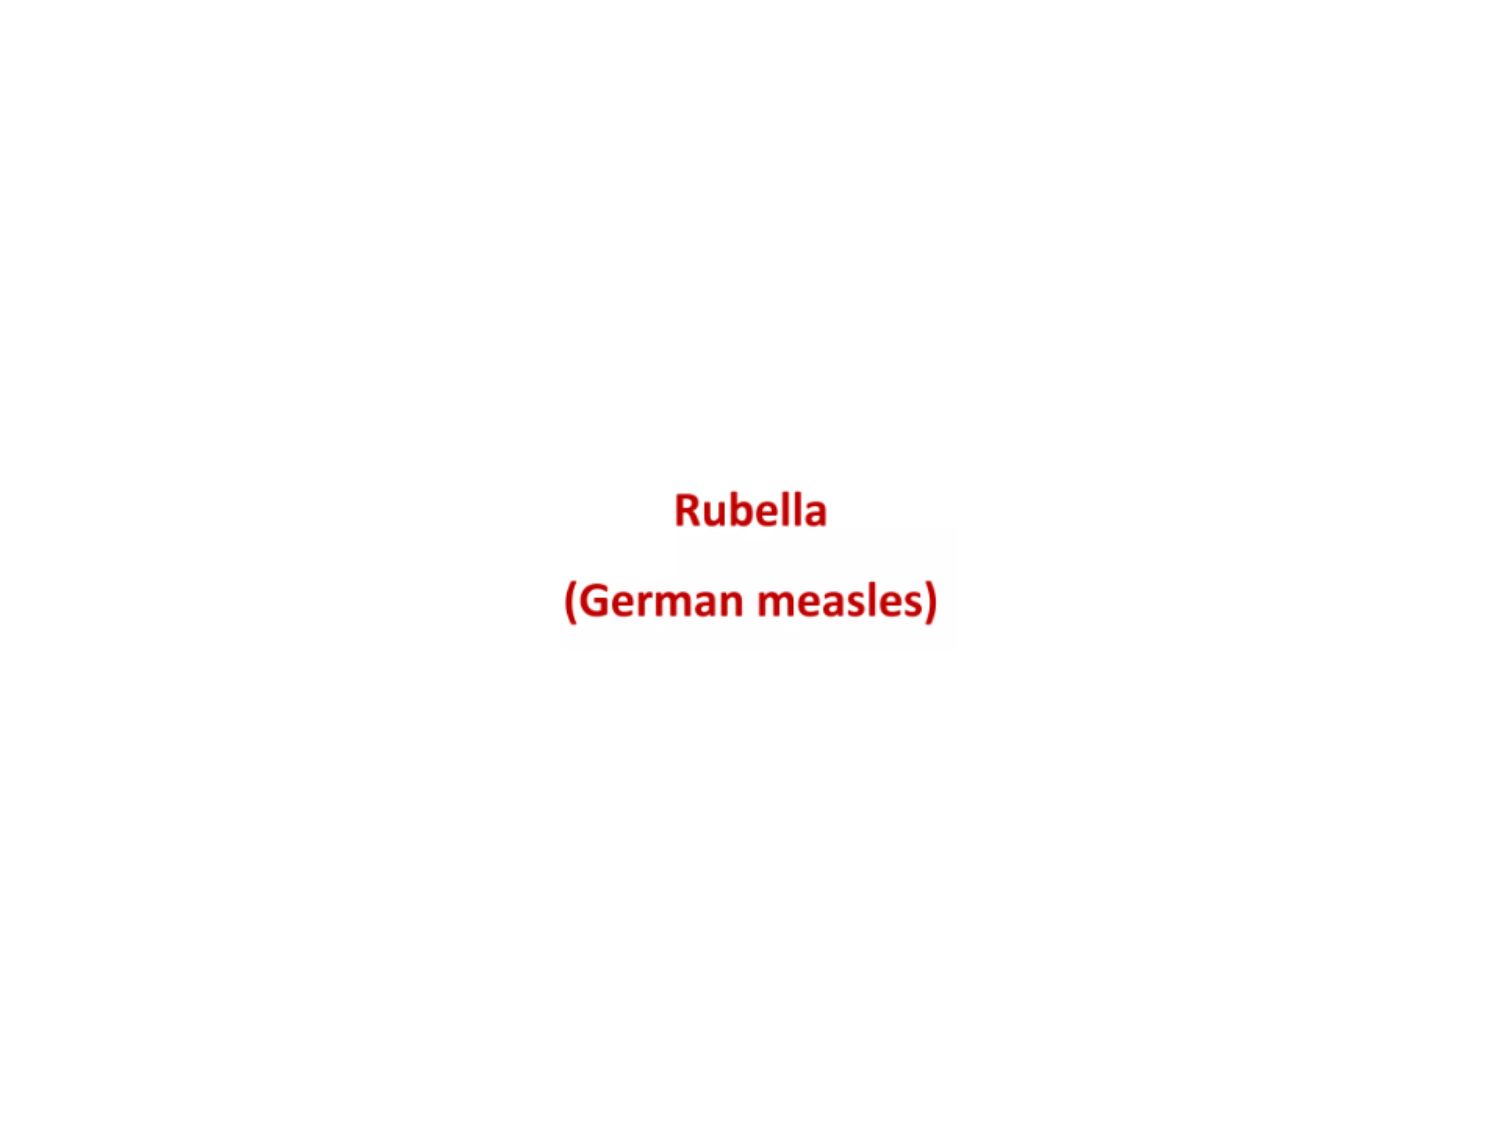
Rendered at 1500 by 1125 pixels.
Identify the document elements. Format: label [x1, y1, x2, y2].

picture [541, 475, 958, 650]
